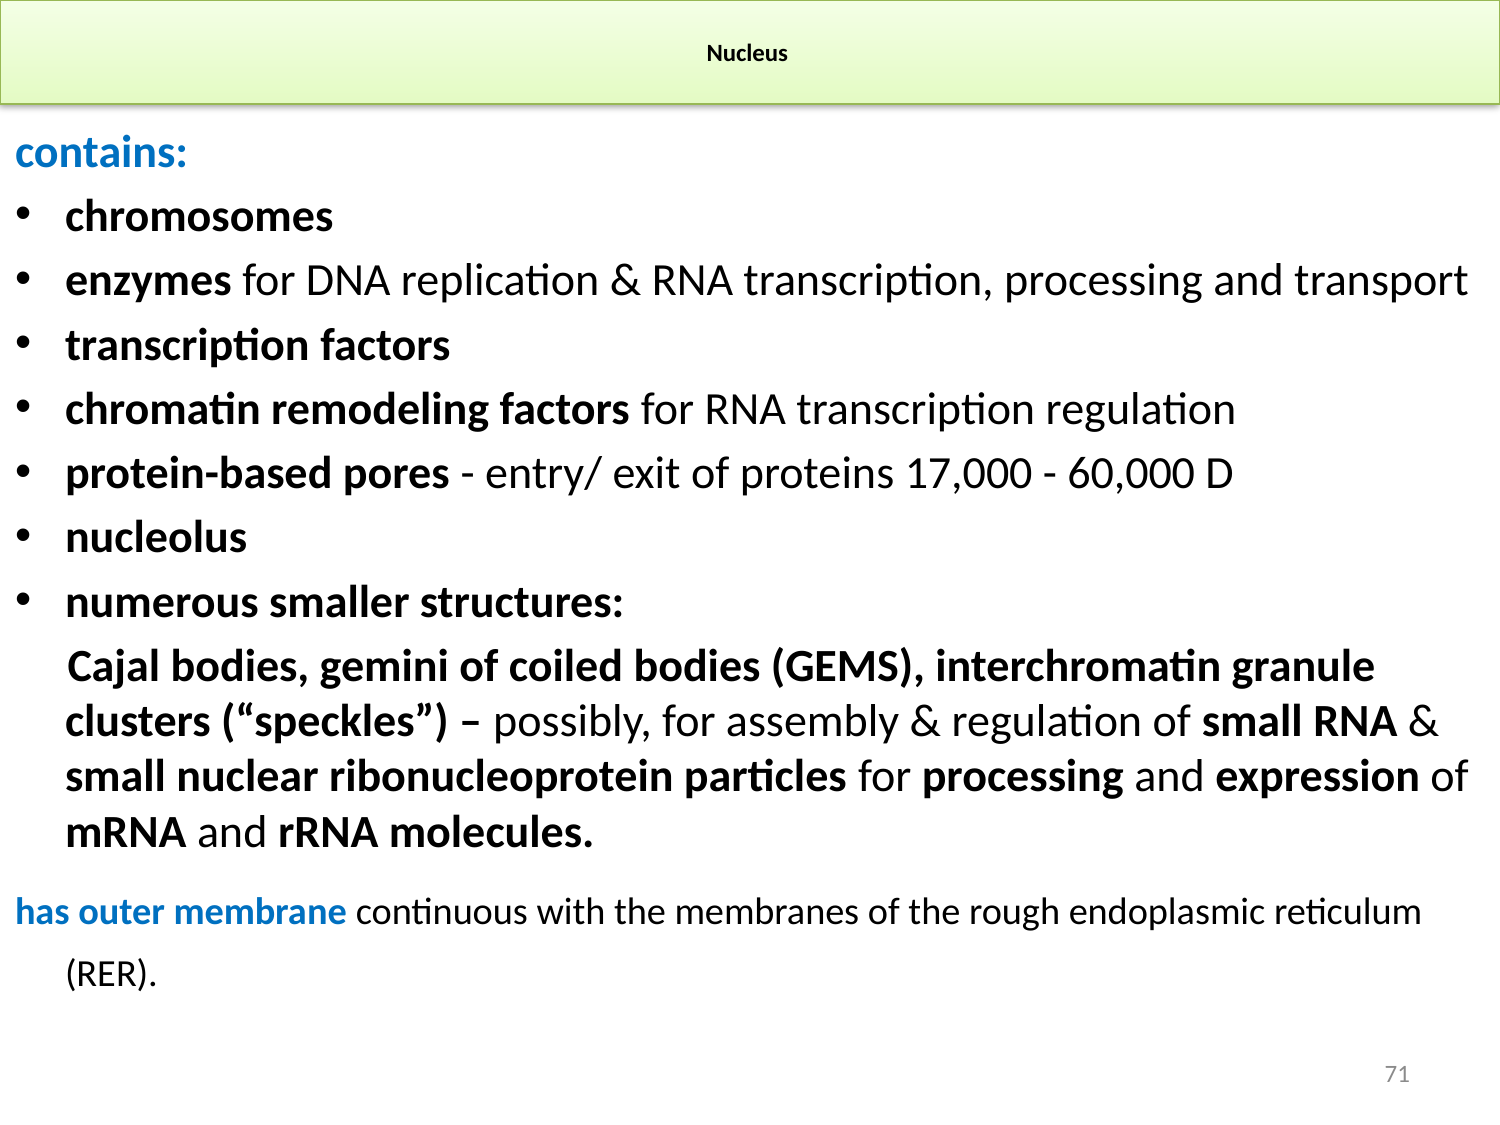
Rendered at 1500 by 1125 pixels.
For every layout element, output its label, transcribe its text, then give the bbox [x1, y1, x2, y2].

list contains: chromosomes enzymes for DNA replication & RNA transcription, processing and transport transcription factors chromatin remodeling factors for RNA transcription regulation protein-based pores - entry/ exit of proteins 17,000 - 60,000 D nucleolus numerous smaller structures: Cajal bodies, gemini of coiled bodies (GEMS), interchromatin granule clusters (“speckles”) – possibly, for assembly & regulation of small RNA & small nuclear ribonucleoprotein particles for processing and expression of mRNA and rRNA molecules. has outer membrane continuous with the membranes of the rough endoplasmic reticulum (RER). [0, 113, 1500, 1071]
title Nucleus [0, 0, 1500, 105]
slide_number 71 [1074, 1042, 1425, 1103]
